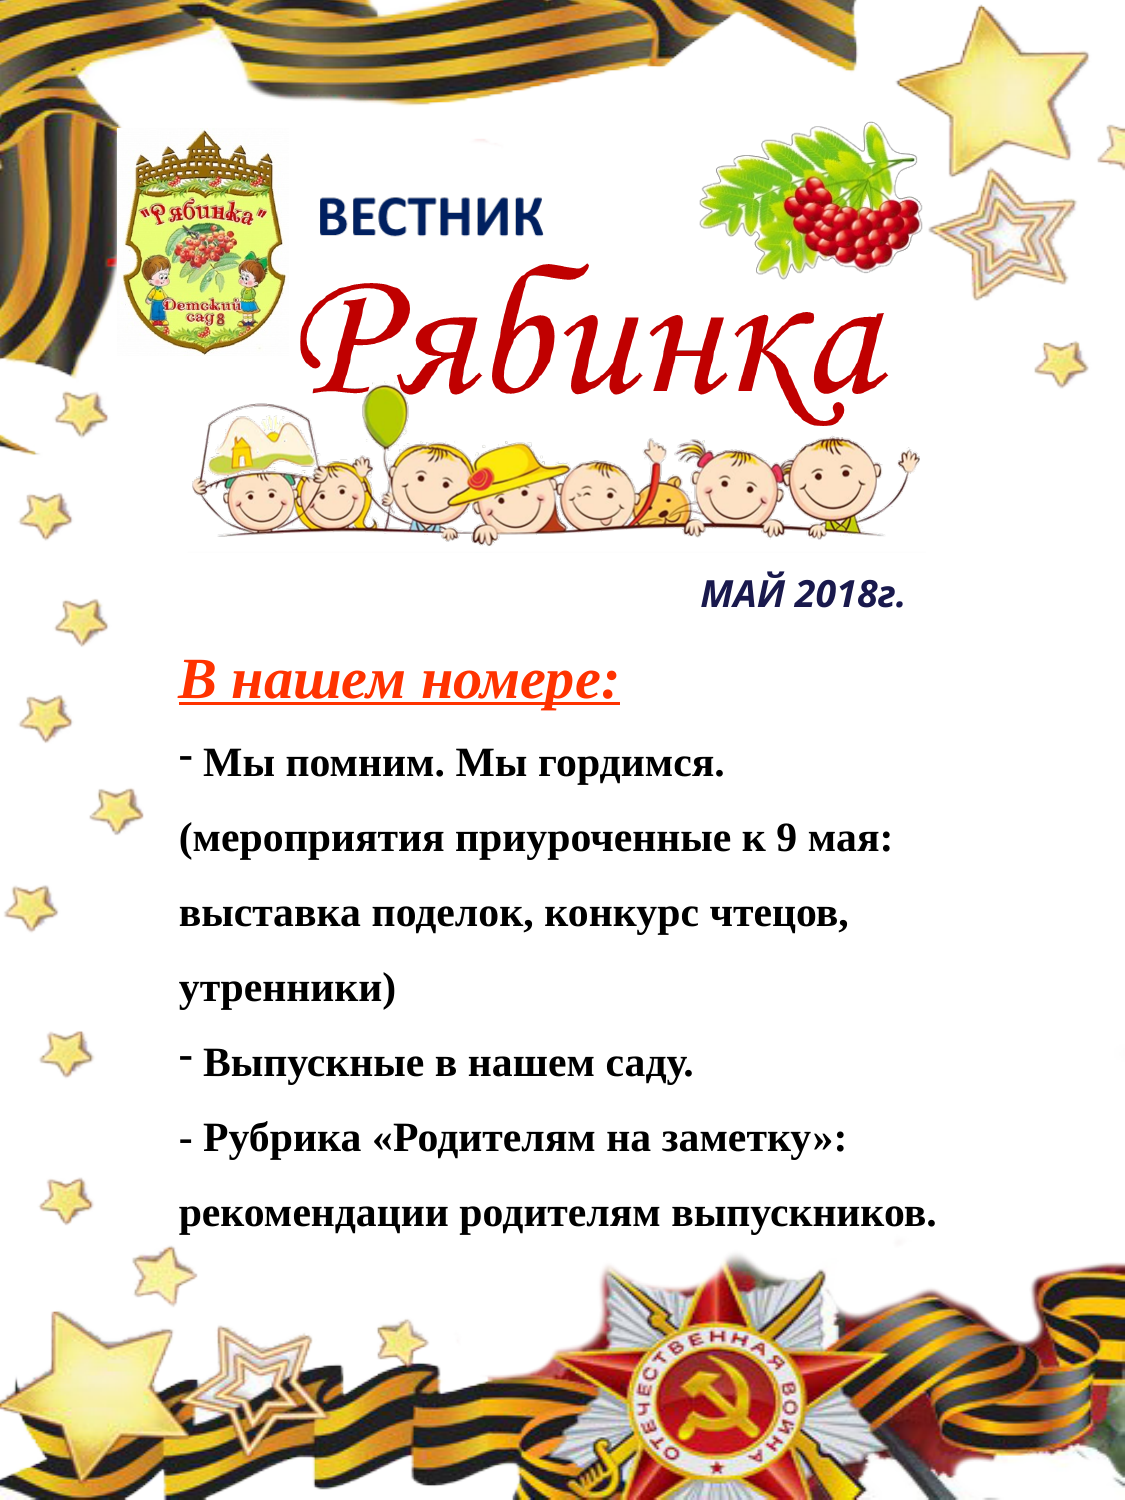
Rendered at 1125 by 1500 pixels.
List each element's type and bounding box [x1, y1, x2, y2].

text_box [0, 0, 1125, 1500]
